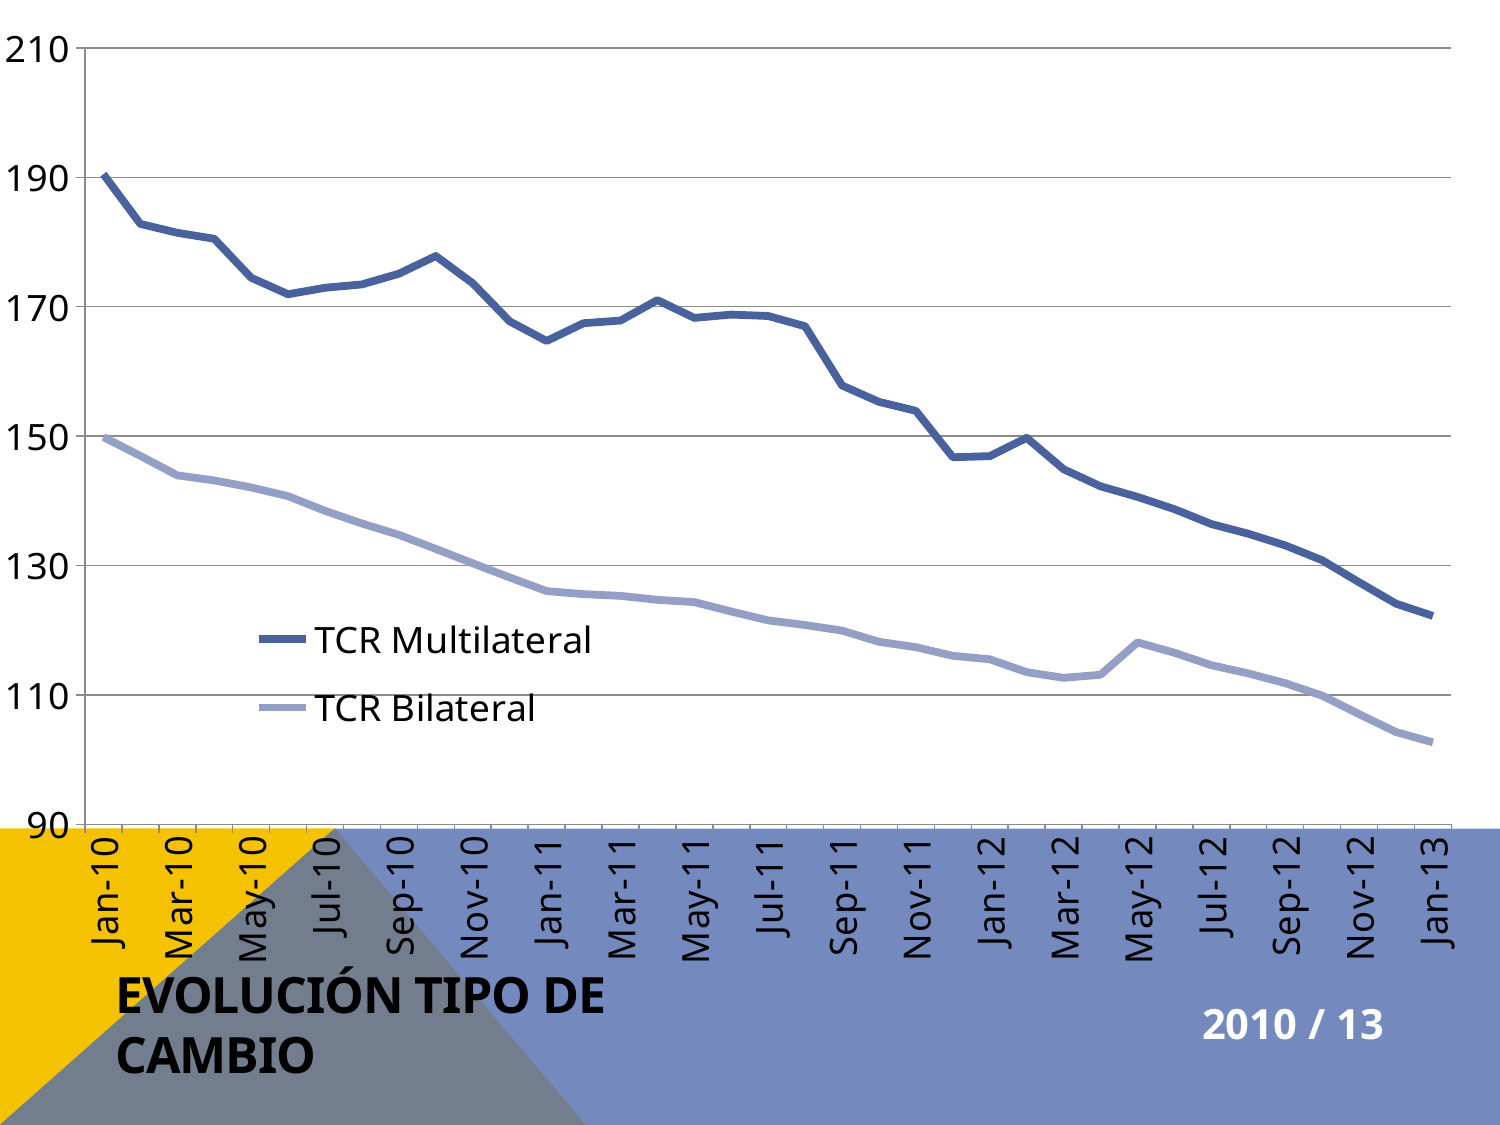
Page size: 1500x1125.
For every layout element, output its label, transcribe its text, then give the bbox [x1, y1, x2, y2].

chart [0, 0, 1500, 965]
text_box 2010 / 13 [761, 973, 1400, 1070]
title Evolución Tipo de Cambio [100, 973, 762, 1083]
